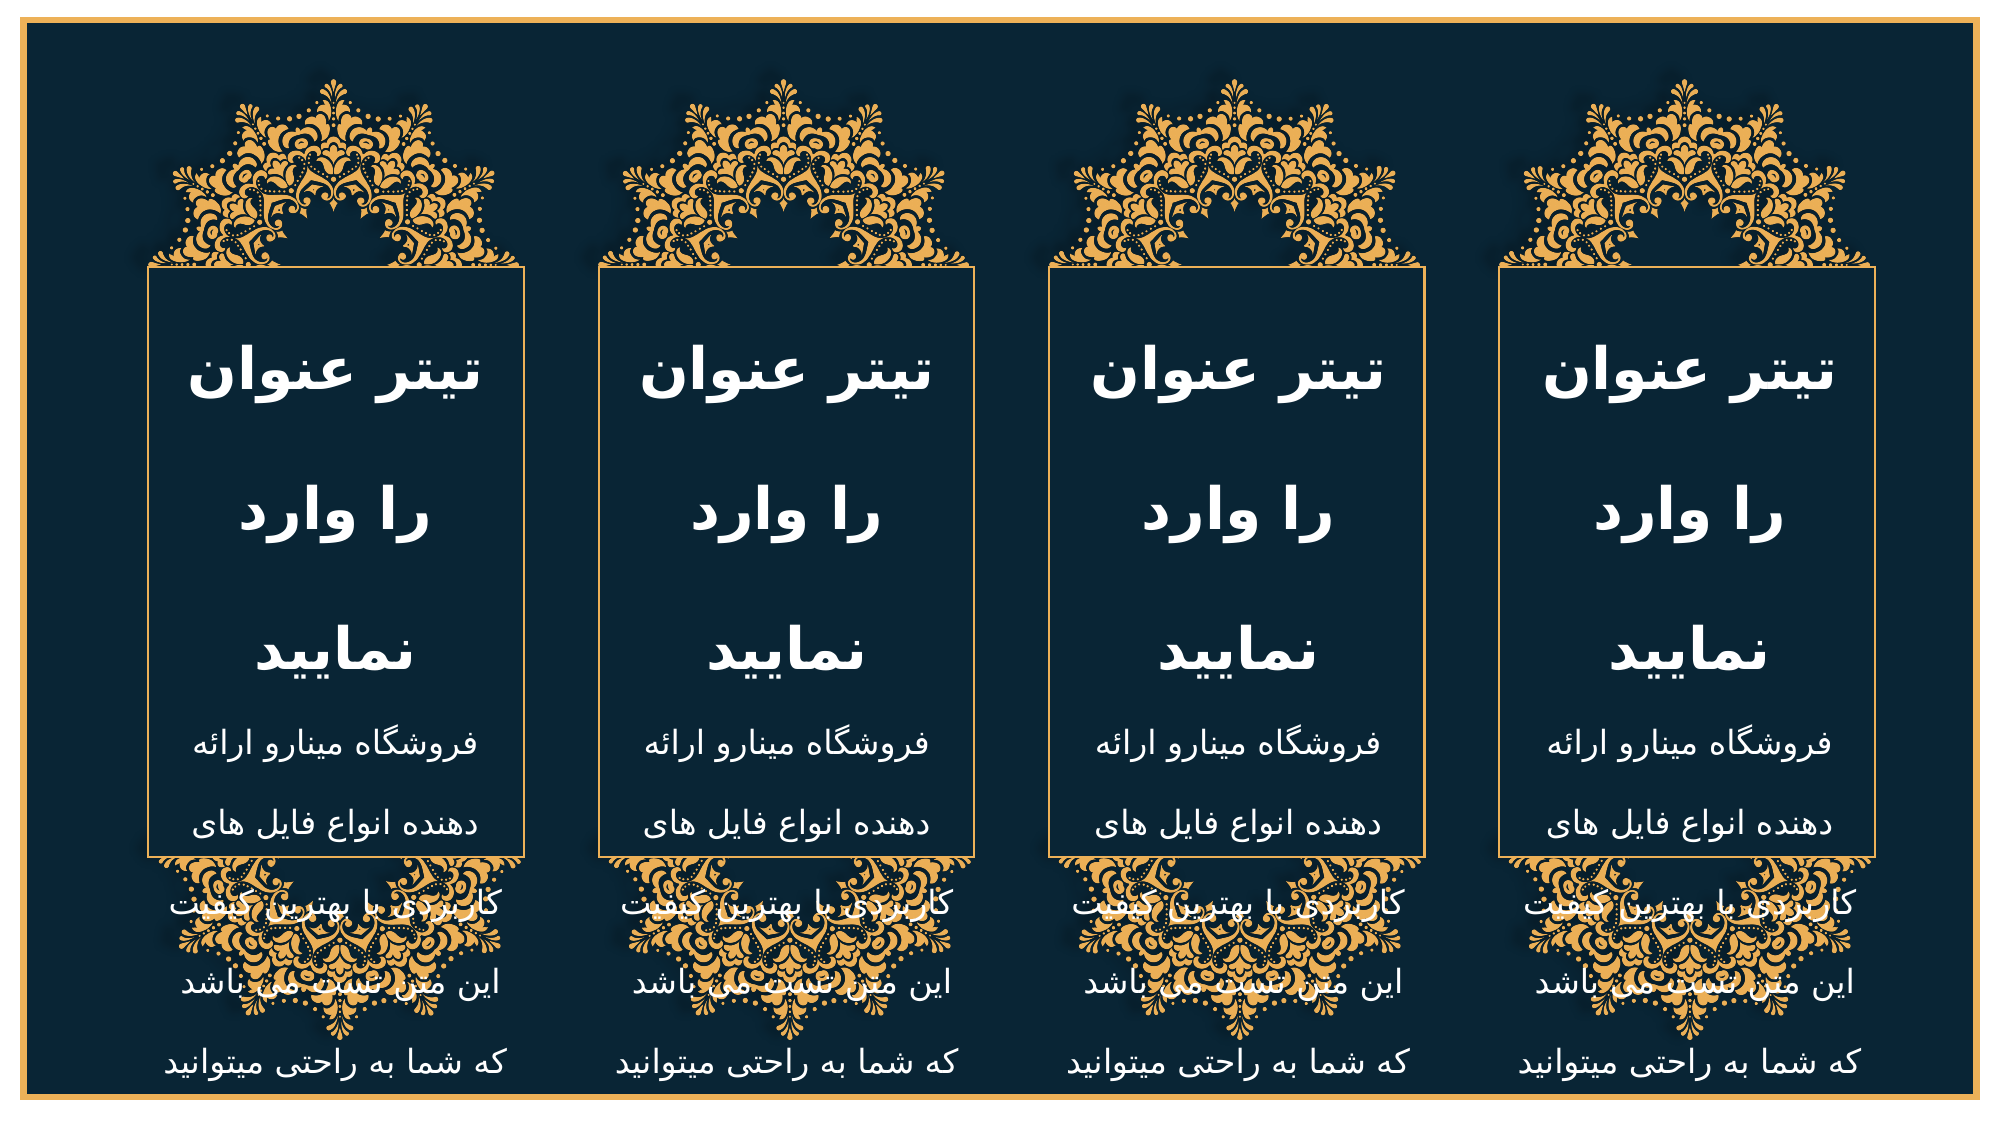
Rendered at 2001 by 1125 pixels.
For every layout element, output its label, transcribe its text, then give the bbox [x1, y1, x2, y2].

text_box تیتر عنوان را وارد نمایید فروشگاه مینارو ارائه دهنده انواع فایل های کاربردی با بهترین کیفیت این متن تست می باشد که شما به راحتی میتوانید بعد از خرید فایل آن را به راحتی تغییر داده و متن دلخواه خود را در این قسمت جایگزین کنید [599, 253, 975, 1125]
picture [145, 80, 522, 453]
picture [1051, 672, 1428, 1043]
text_box تیتر عنوان را وارد نمایید فروشگاه مینارو ارائه دهنده انواع فایل های کاربردی با بهترین کیفیت این متن تست می باشد که شما به راحتی میتوانید بعد از خرید فایل آن را به راحتی تغییر داده و متن دلخواه خود را در این قسمت جایگزین کنید [1502, 253, 1878, 672]
picture [595, 80, 972, 453]
picture [1496, 80, 1873, 453]
text_box تیتر عنوان را وارد نمایید فروشگاه مینارو ارائه دهنده انواع فایل های کاربردی با بهترین کیفیت این متن تست می باشد که شما به راحتی میتوانید بعد از خرید فایل آن را به راحتی تغییر داده و متن دلخواه خود را در این قسمت جایگزین کنید [1050, 253, 1427, 1125]
picture [601, 672, 978, 1043]
text_box تیتر عنوان را وارد نمایید فروشگاه مینارو ارائه دهنده انواع فایل های کاربردی با بهترین کیفیت این متن تست می باشد که شما به راحتی میتوانید بعد از خرید فایل آن را به راحتی تغییر داده و متن دلخواه خود را در این قسمت جایگزین کنید [147, 253, 524, 1125]
picture [1046, 80, 1422, 453]
picture [1501, 672, 1878, 1043]
picture [151, 672, 527, 1043]
text_box [1498, 453, 1502, 858]
text_box تیتر عنوان را وارد نمایید فروشگاه مینارو ارائه دهنده انواع فایل های کاربردی با بهترین کیفیت این متن تست می باشد که شما به راحتی میتوانید بعد از خرید فایل آن را به راحتی تغییر داده و متن دلخواه خود را در این قسمت جایگزین کنید [1502, 1043, 1878, 1125]
